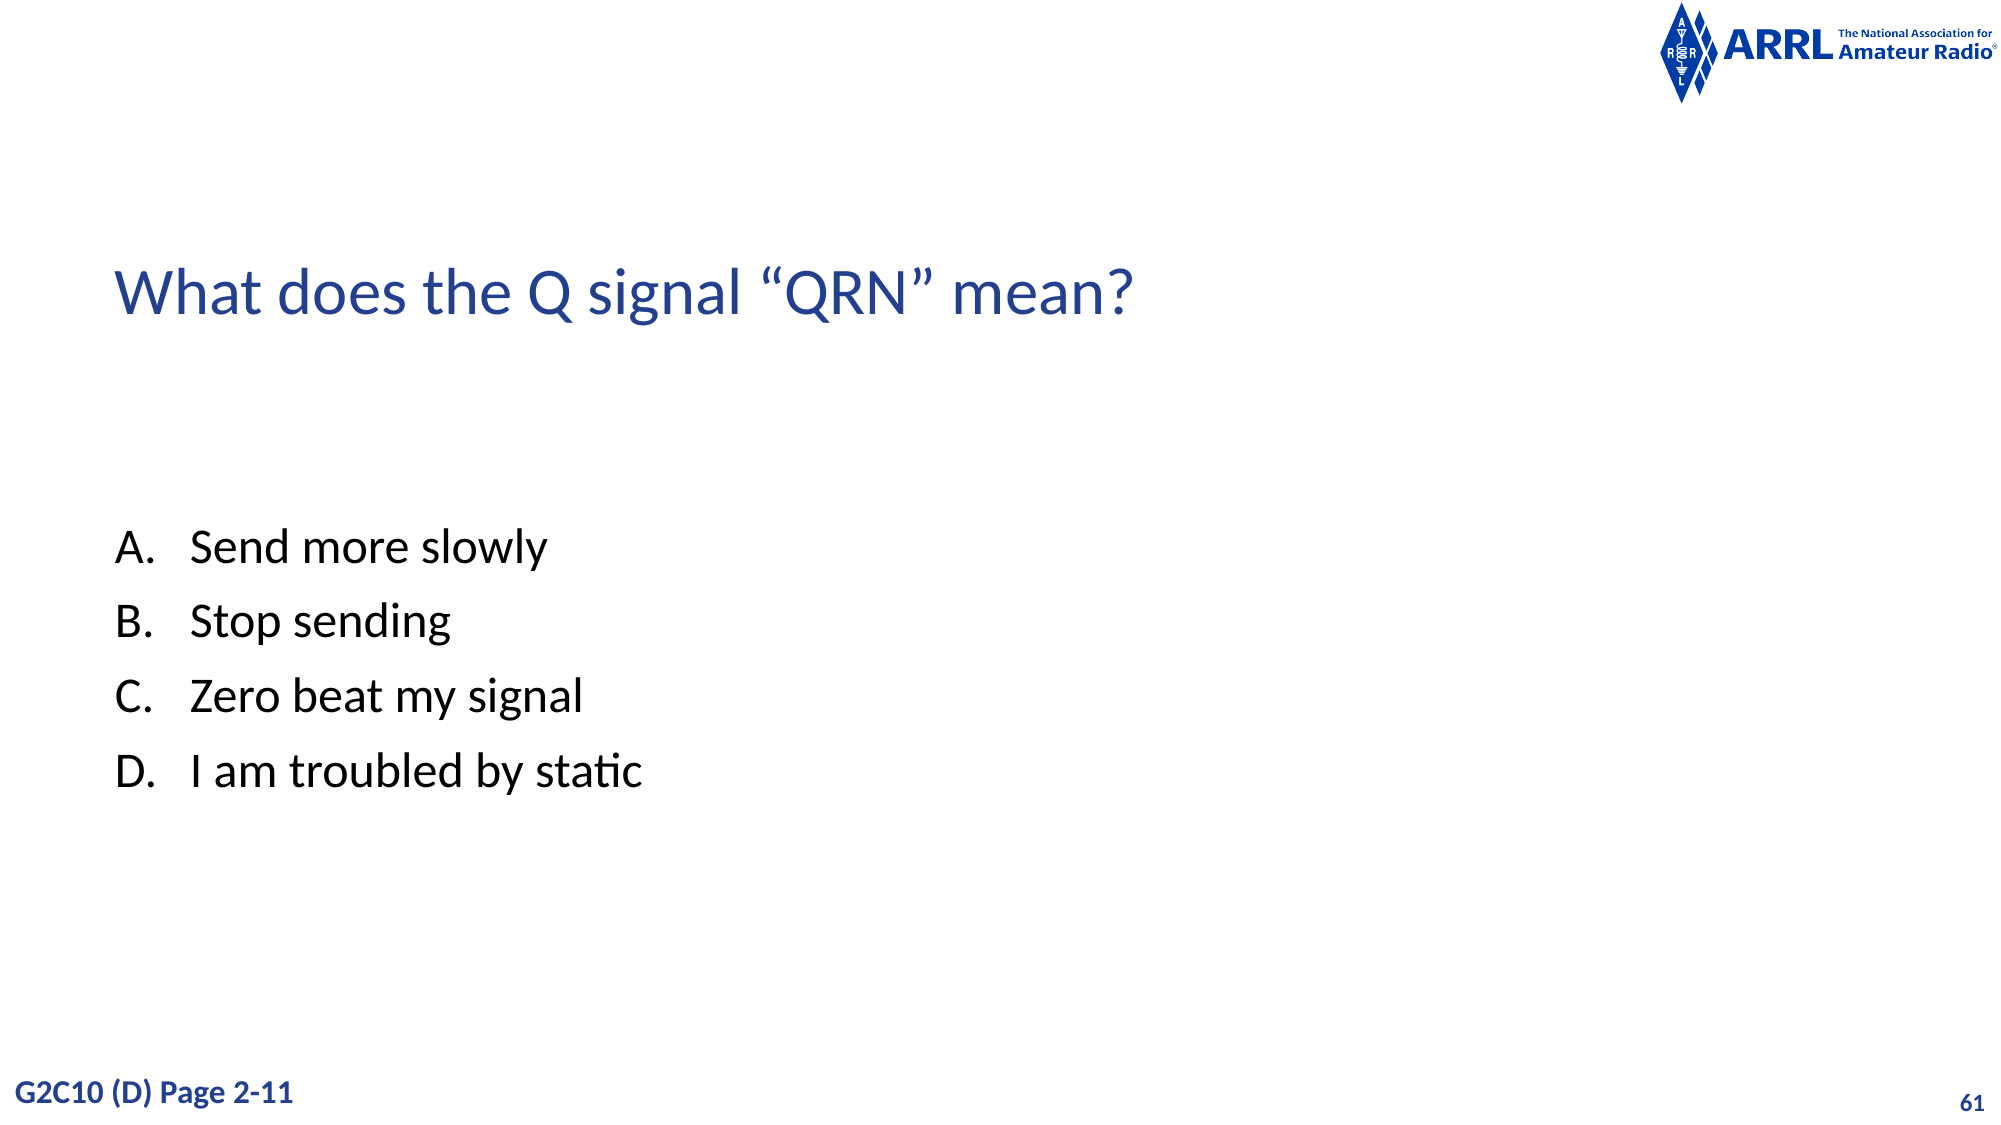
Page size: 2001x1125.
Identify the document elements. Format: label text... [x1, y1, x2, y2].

text_box G2C10 (D) Page 2-11 [0, 1062, 1313, 1118]
picture [1658, 0, 1999, 106]
title What does the Q signal “QRN” mean? [99, 249, 1900, 388]
list Send more slowly Stop sending Zero beat my signal I am troubled by static [99, 512, 1900, 1005]
text_box 61 [1899, 1079, 2000, 1125]
